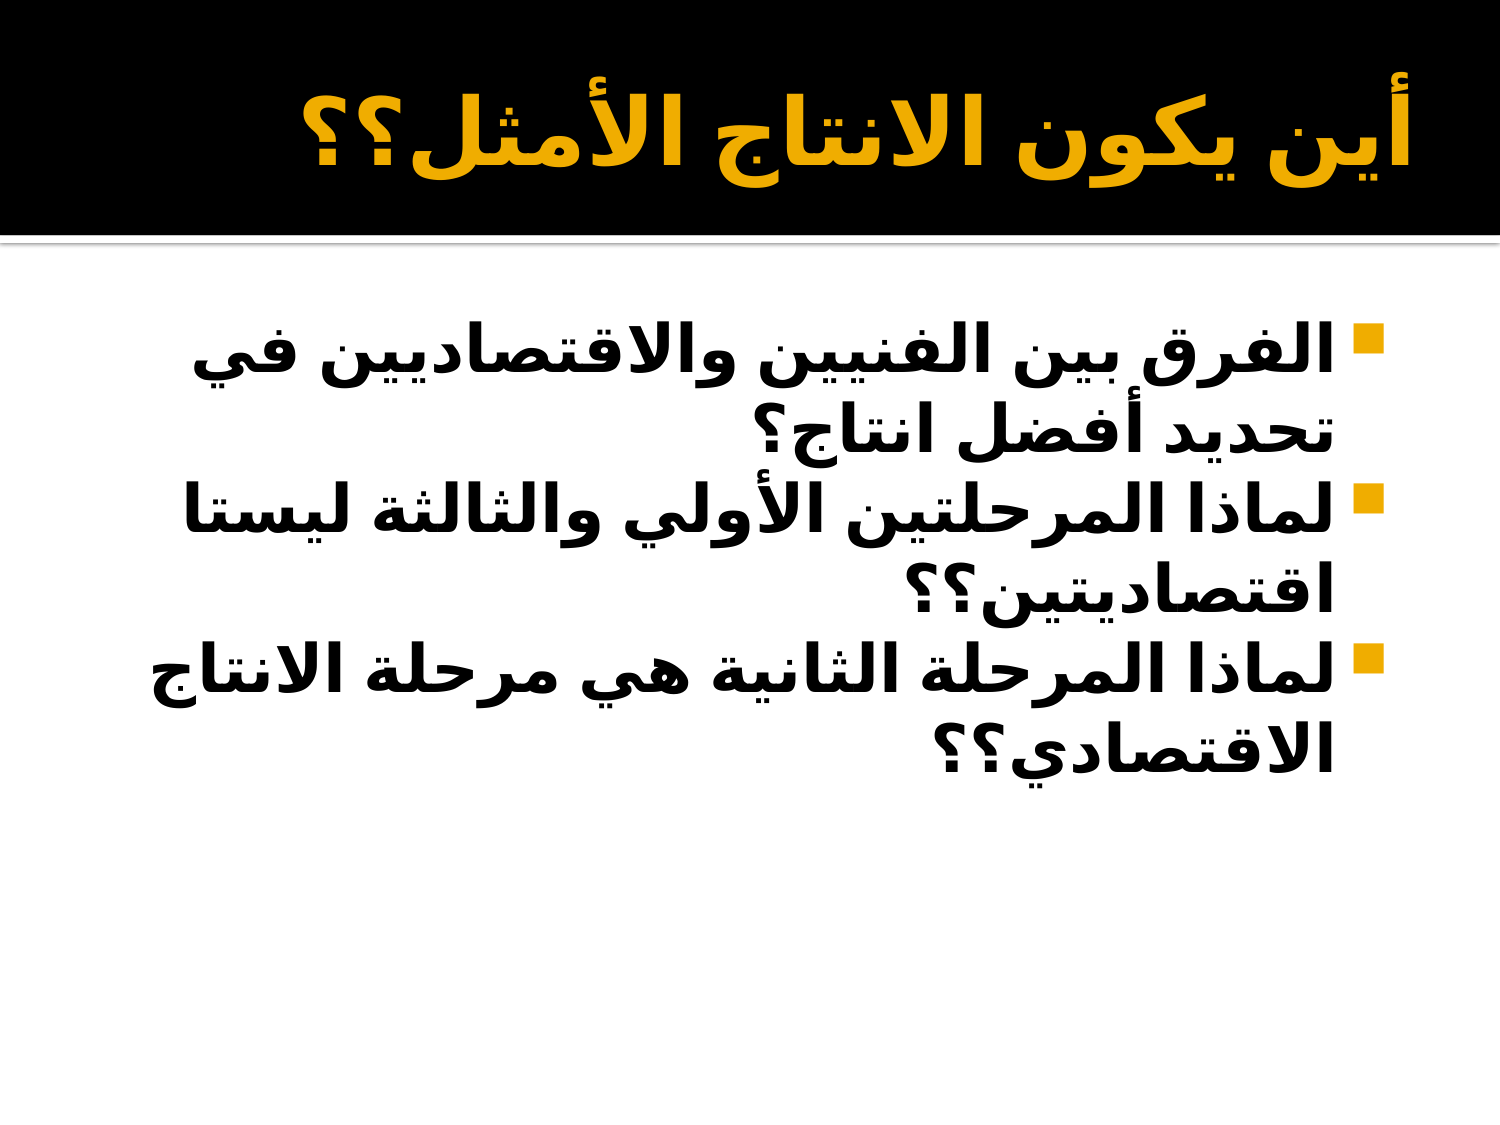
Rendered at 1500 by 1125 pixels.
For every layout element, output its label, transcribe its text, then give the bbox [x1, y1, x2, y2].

title أين يكون الانتاج الأمثل؟؟ [75, 25, 1425, 231]
list الفرق بين الفنيين والاقتصاديين في تحديد أفضل انتاج؟ لماذا المرحلتين الأولي والثالثة ليستا اقتصاديتين؟؟ لماذا المرحلة الثانية هي مرحلة الانتاج الاقتصادي؟؟ [75, 291, 1425, 1050]
